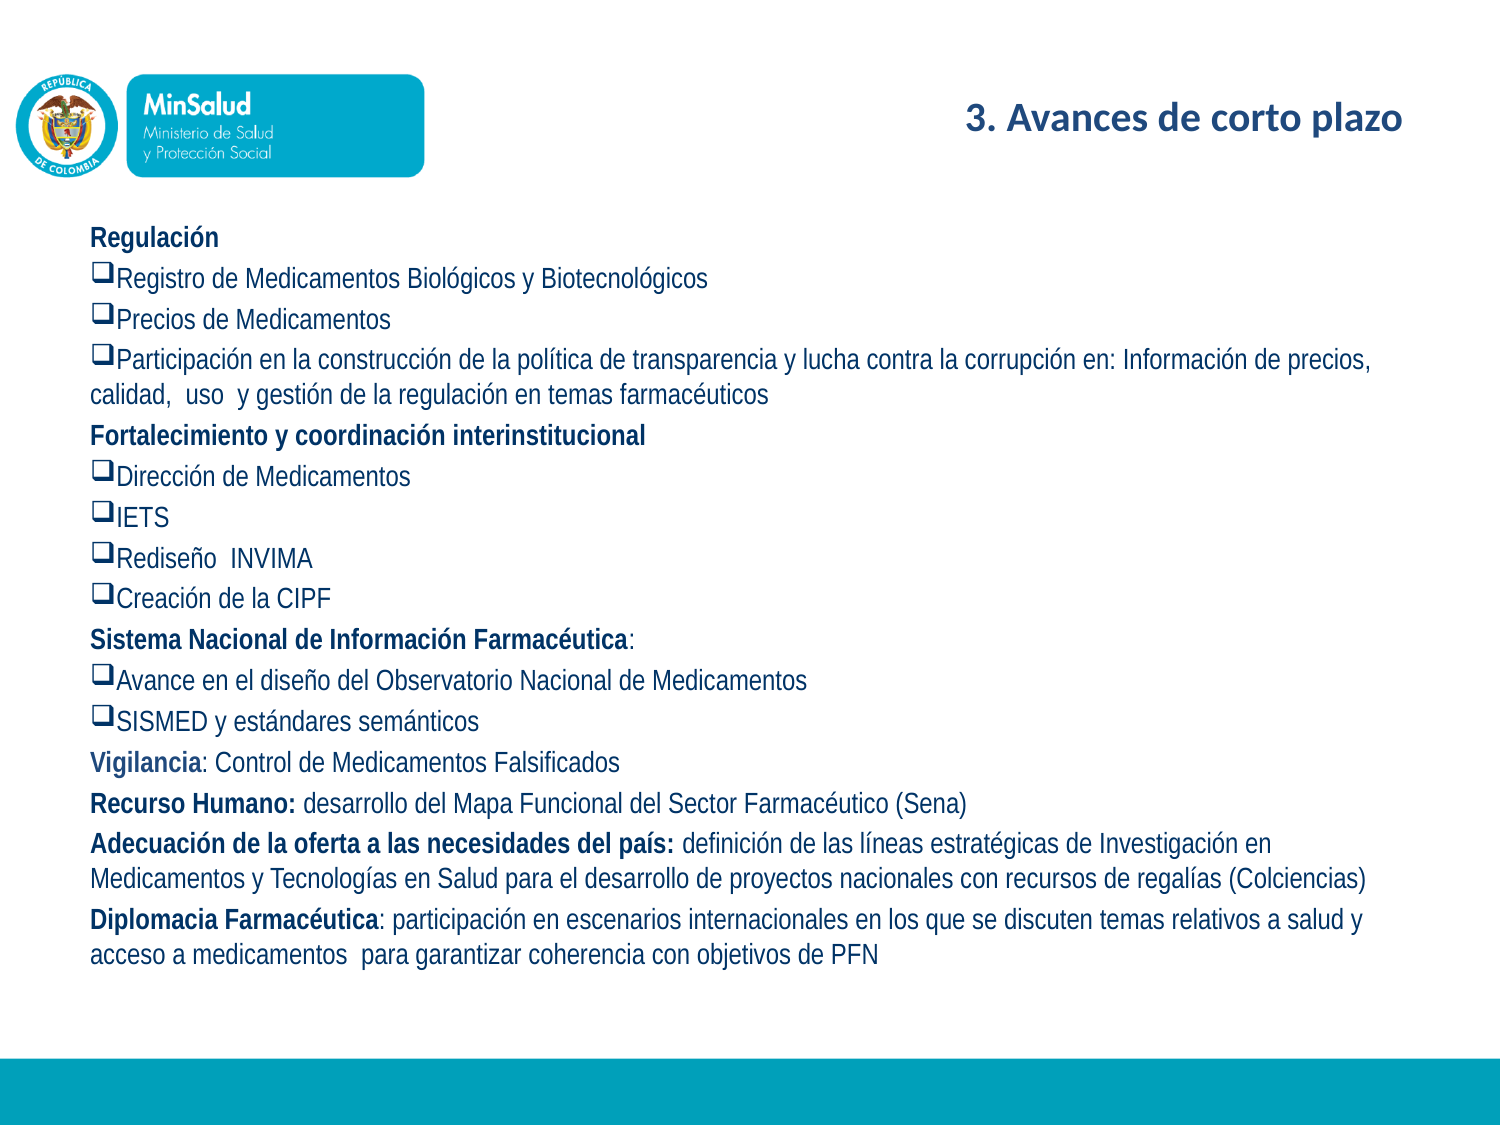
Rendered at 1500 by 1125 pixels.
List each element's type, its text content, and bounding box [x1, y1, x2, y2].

list Regulación Registro de Medicamentos Biológicos y Biotecnológicos Precios de Medicamentos Participación en la construcción de la política de transparencia y lucha contra la corrupción en: Información de precios, calidad, uso y gestión de la regulación en temas farmacéuticos Fortalecimiento y coordinación interinstitucional Dirección de Medicamentos IETS Rediseño INVIMA Creación de la CIPF Sistema Nacional de Información Farmacéutica: Avance en el diseño del Observatorio Nacional de Medicamentos SISMED y estándares semánticos Vigilancia: Control de Medicamentos Falsificados Recurso Humano: desarrollo del Mapa Funcional del Sector Farmacéutico (Sena) Adecuación de la oferta a las necesidades del país: definición de las líneas estratégicas de Investigación en Medicamentos y Tecnologías en Salud para el desarrollo de proyectos nacionales con recursos de regalías (Colciencias) Diplomacia Farmacéutica: participación en escenarios internacionales en los que se discuten temas relativos a salud y acceso a medicamentos para garantizar coherencia con objetivos de PFN [75, 210, 1442, 985]
text_box 3. Avances de corto plazo [550, 82, 1418, 148]
picture [11, 54, 431, 194]
